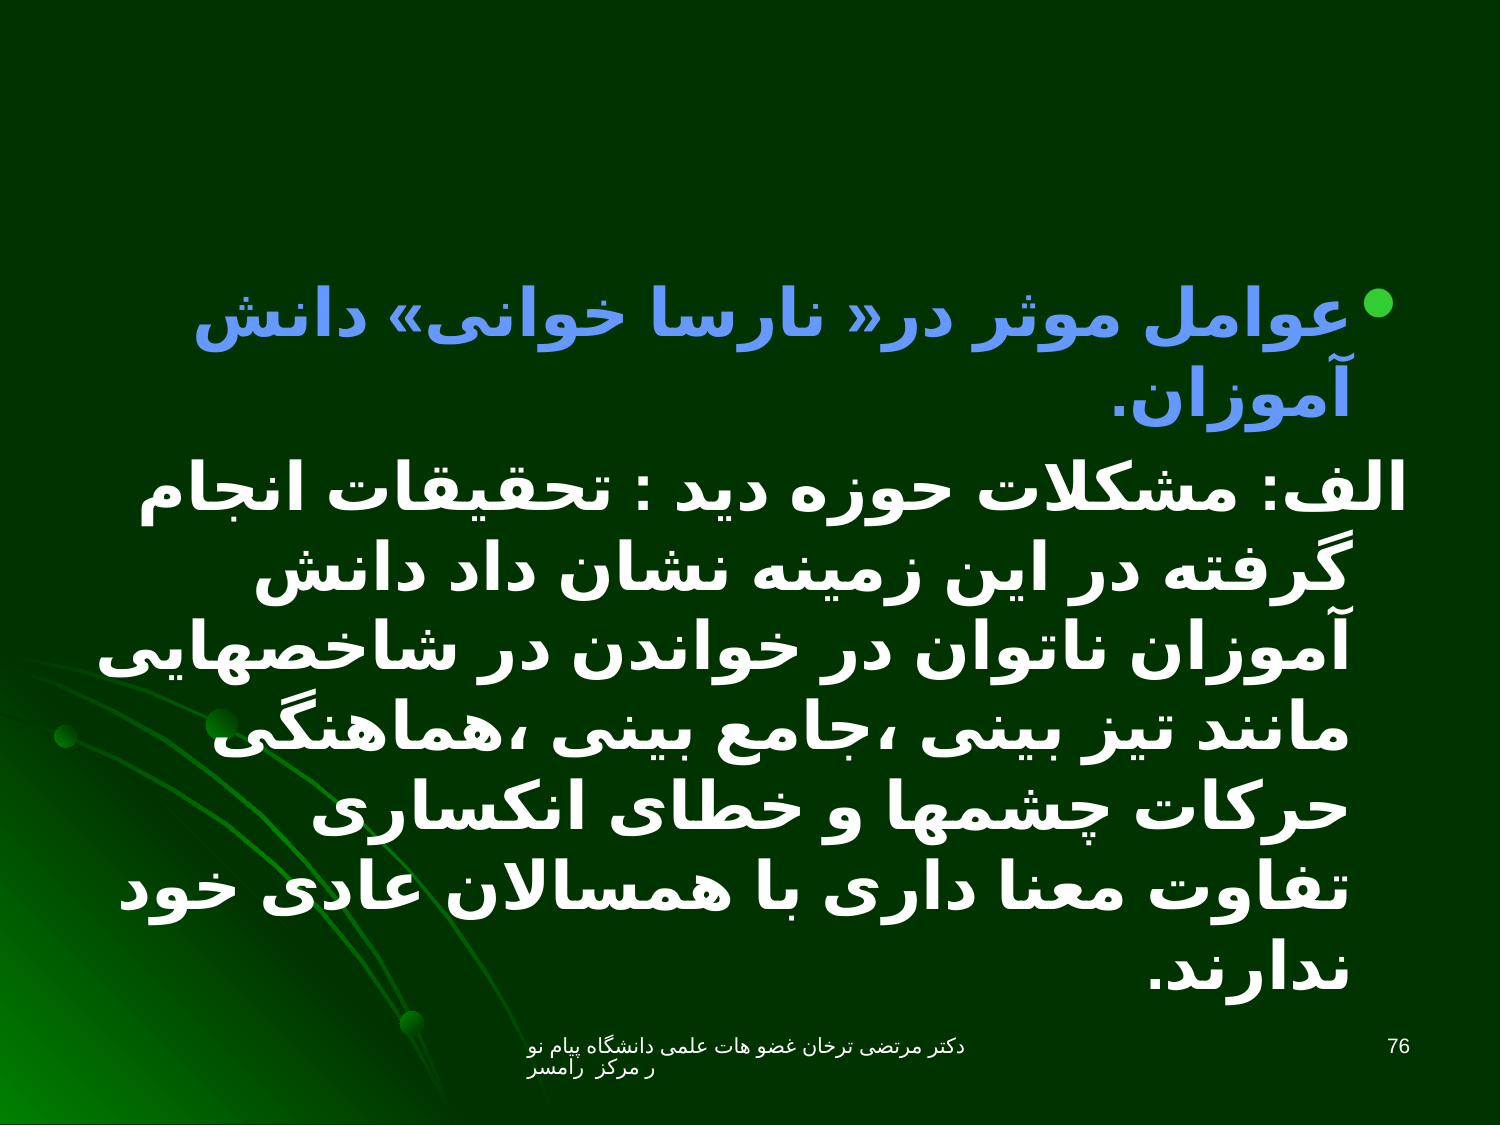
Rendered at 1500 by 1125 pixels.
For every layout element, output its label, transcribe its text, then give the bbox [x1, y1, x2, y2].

list عوامل موثر در« نارسا خوانی» دانش آموزان. الف: مشکلات حوزه دید : تحقیقات انجام گرفته در این زمینه نشان داد دانش آموزان ناتوان در خواندن در شاخصهایی مانند تیز بینی ،جامع بینی ،هماهنگی حرکات چشمها و خطای انکساری تفاوت معنا داری با همسالان عادی خود ندارند. ادامه [74, 262, 1426, 1006]
footer دکتر مرتضی ترخان غضو هات علمی دانشگاه پیام نور مرکز رامسر [512, 1024, 988, 1101]
slide_number 76 [1074, 1024, 1426, 1101]
